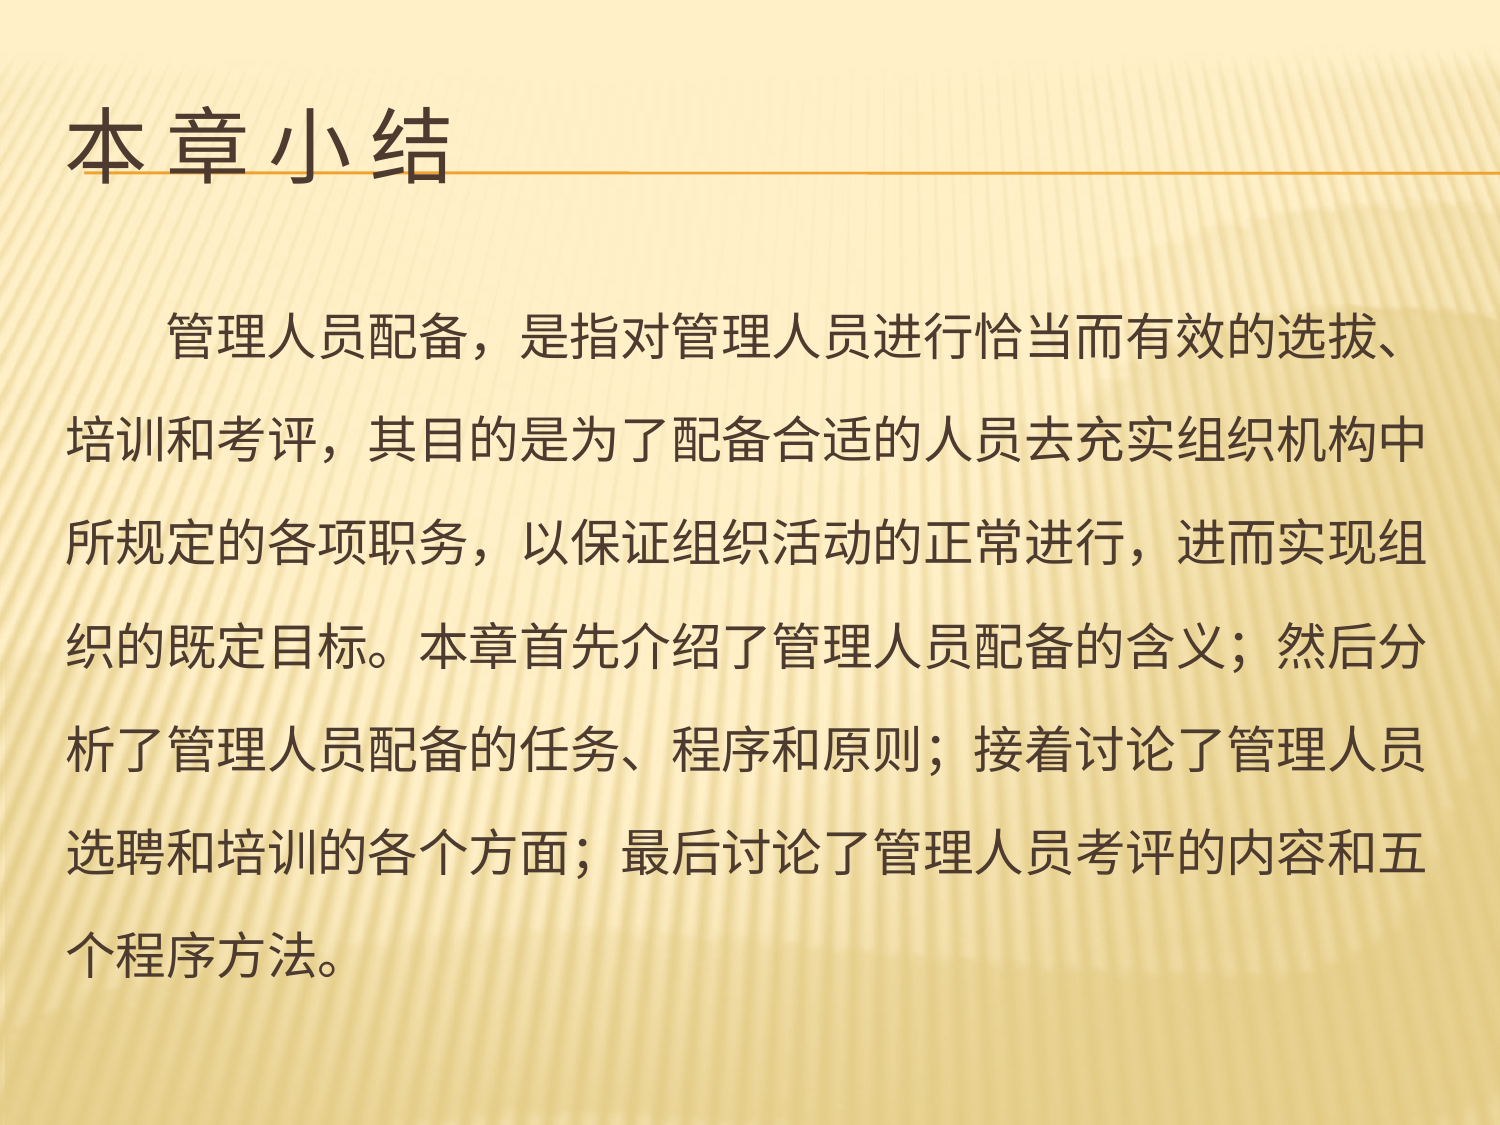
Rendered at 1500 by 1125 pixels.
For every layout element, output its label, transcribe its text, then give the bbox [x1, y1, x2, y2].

title 本 章 小 结 [50, 75, 1475, 213]
list 管理人员配备，是指对管理人员进行恰当而有效的选拔、培训和考评，其目的是为了配备合适的人员去充实组织机构中所规定的各项职务，以保证组织活动的正常进行，进而实现组织的既定目标。本章首先介绍了管理人员配备的含义；然后分析了管理人员配备的任务、程序和原则；接着讨论了管理人员选聘和培训的各个方面；最后讨论了管理人员考评的内容和五个程序方法。 [49, 254, 1476, 998]
